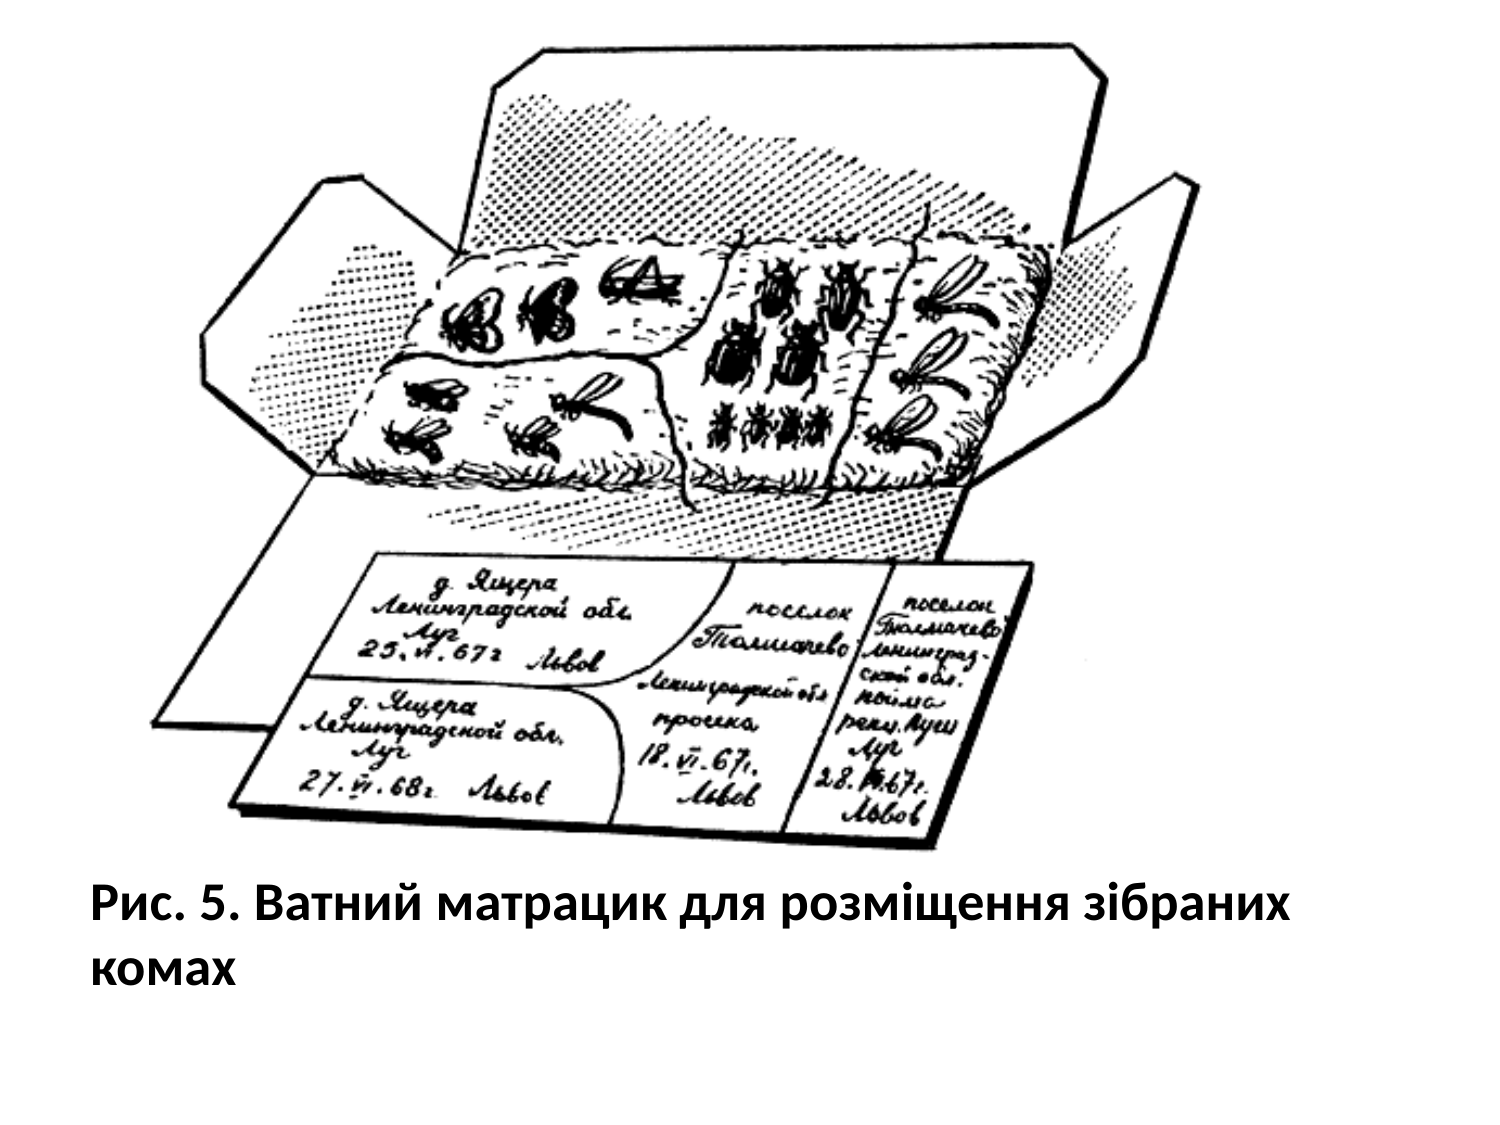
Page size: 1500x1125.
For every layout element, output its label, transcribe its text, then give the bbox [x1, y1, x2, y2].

picture [135, 30, 1211, 857]
list Рис. 5. Ватний матрацик для розміщення зібраних комах [75, 857, 1425, 1005]
